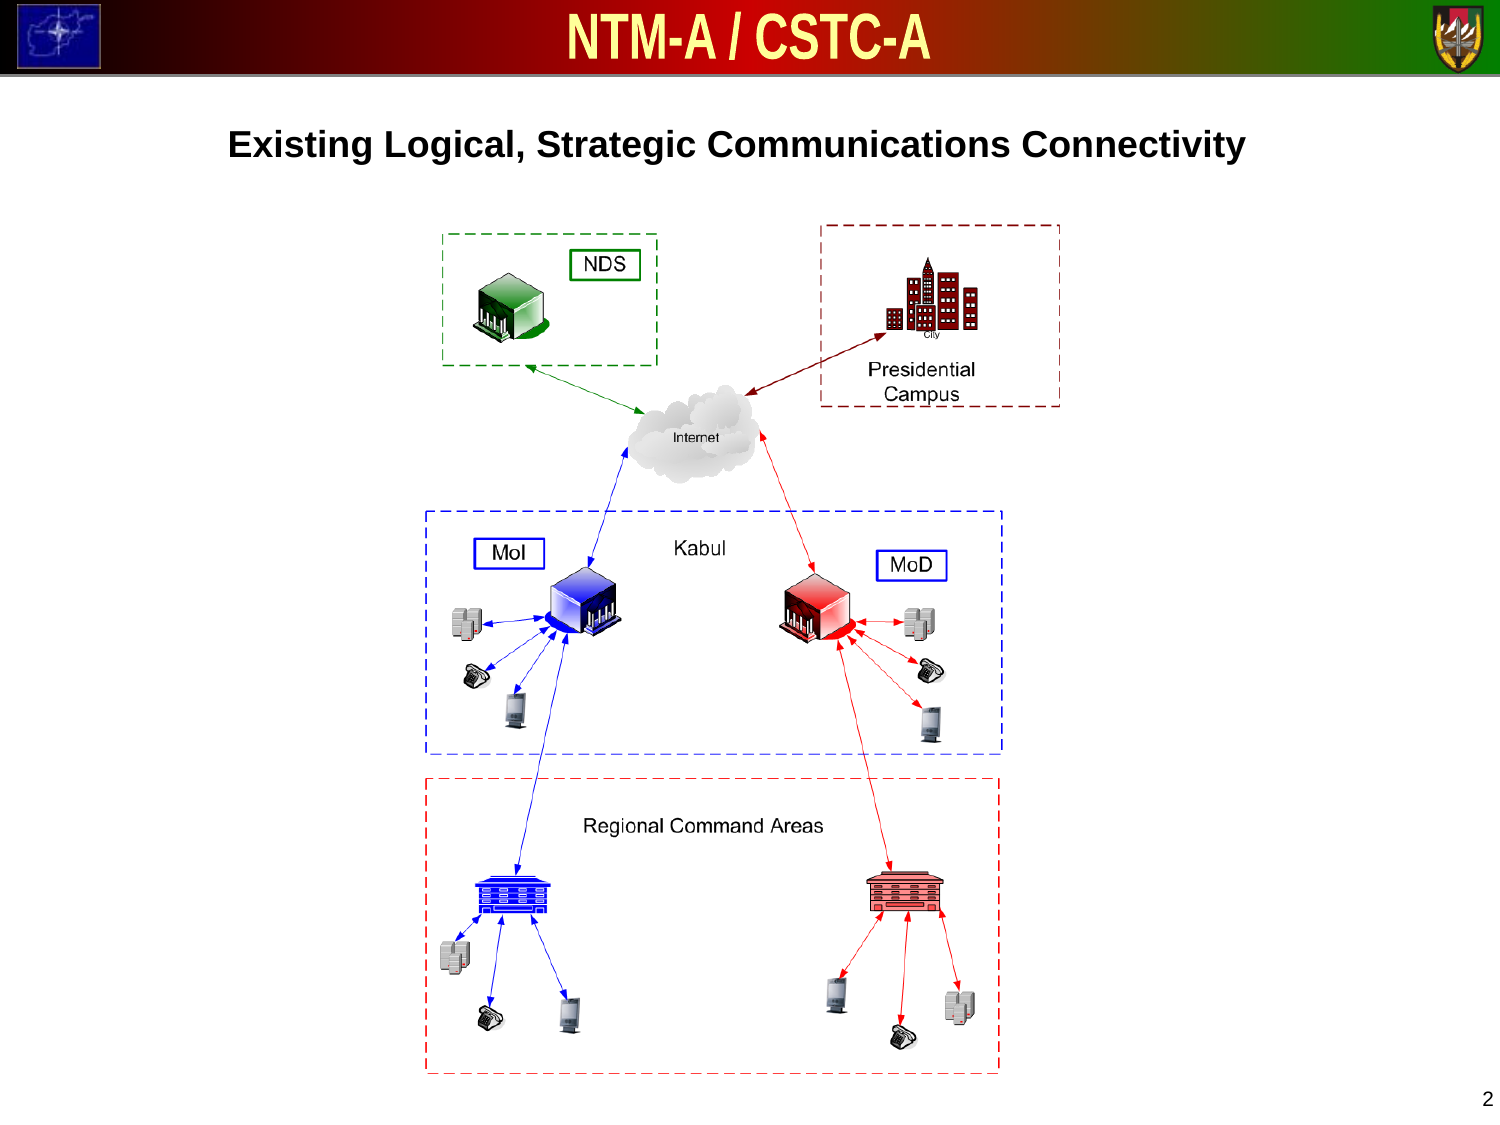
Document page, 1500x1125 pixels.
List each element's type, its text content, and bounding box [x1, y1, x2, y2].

slide_number 2 [1181, 1073, 1495, 1123]
picture [1432, 5, 1484, 74]
text_box Existing Logical, Strategic Communications Connectivity [162, 112, 1313, 173]
picture [424, 224, 1060, 1074]
picture [17, 4, 101, 69]
